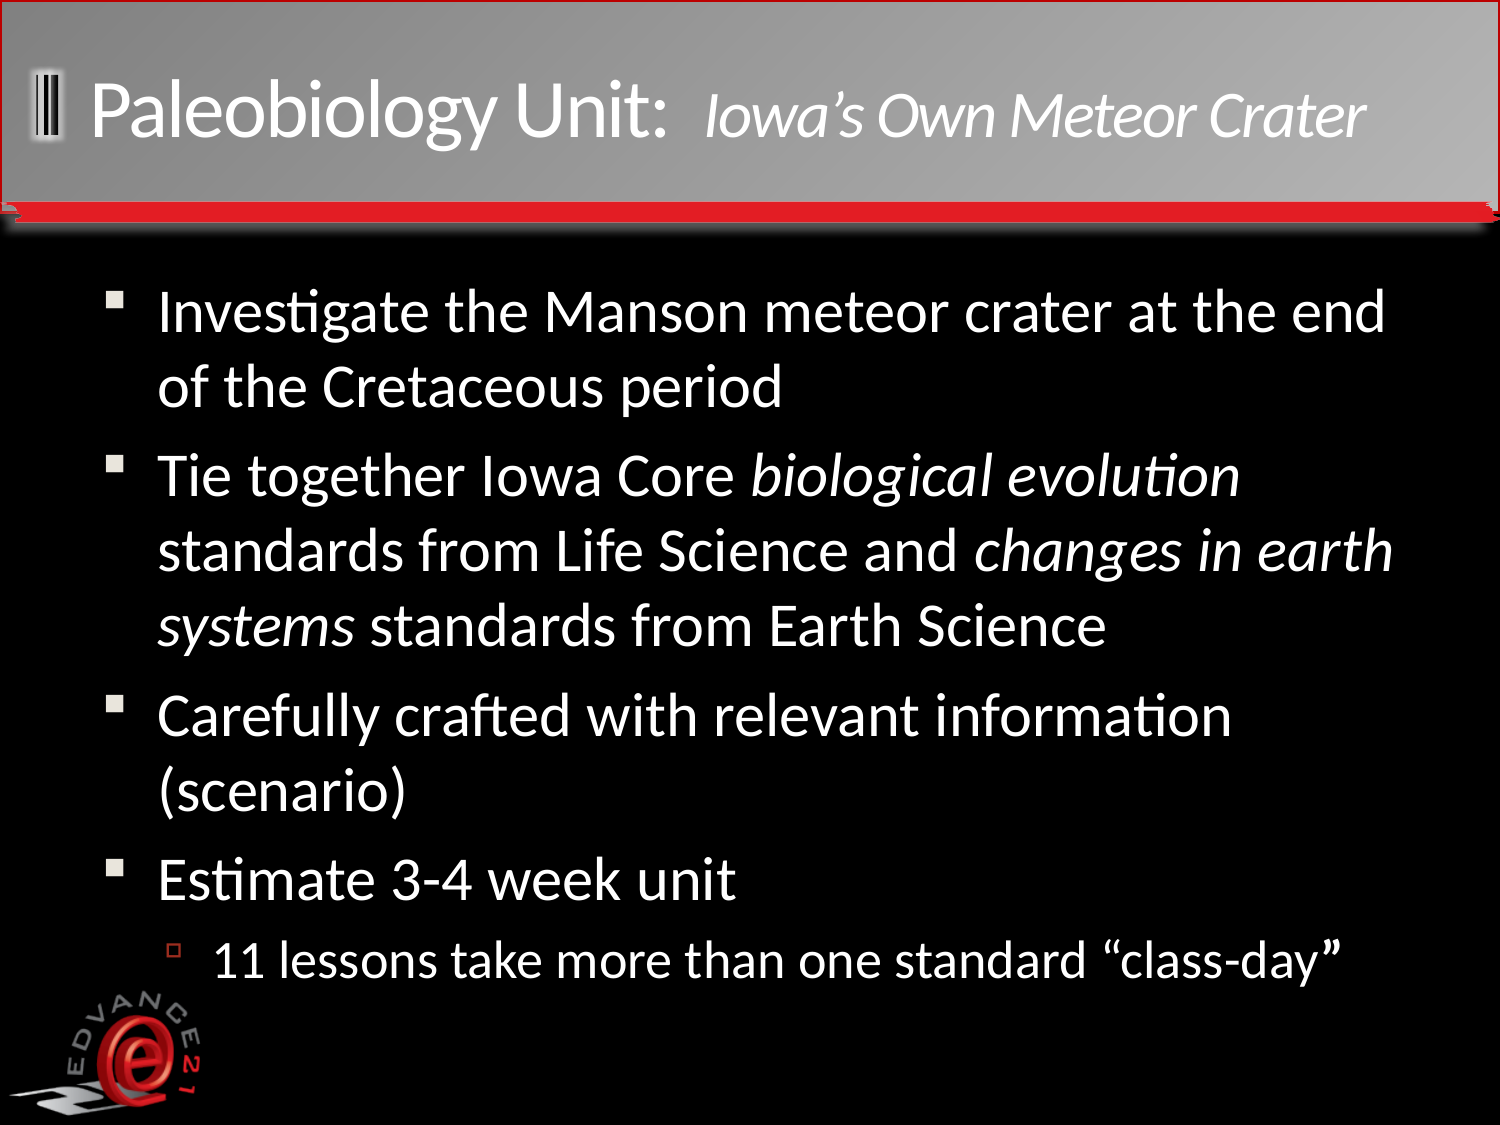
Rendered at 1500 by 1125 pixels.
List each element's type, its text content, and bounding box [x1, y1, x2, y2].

title Paleobiology Unit: Iowa’s Own Meteor Crater [75, 46, 1425, 188]
picture [0, 983, 225, 1125]
picture [0, 199, 1500, 225]
list Investigate the Manson meteor crater at the end of the Cretaceous period Tie together Iowa Core biological evolution standards from Life Science and changes in earth systems standards from Earth Science Carefully crafted with relevant information (scenario) Estimate 3-4 week unit 11 lessons take more than one standard “class-day” [75, 262, 1425, 1043]
